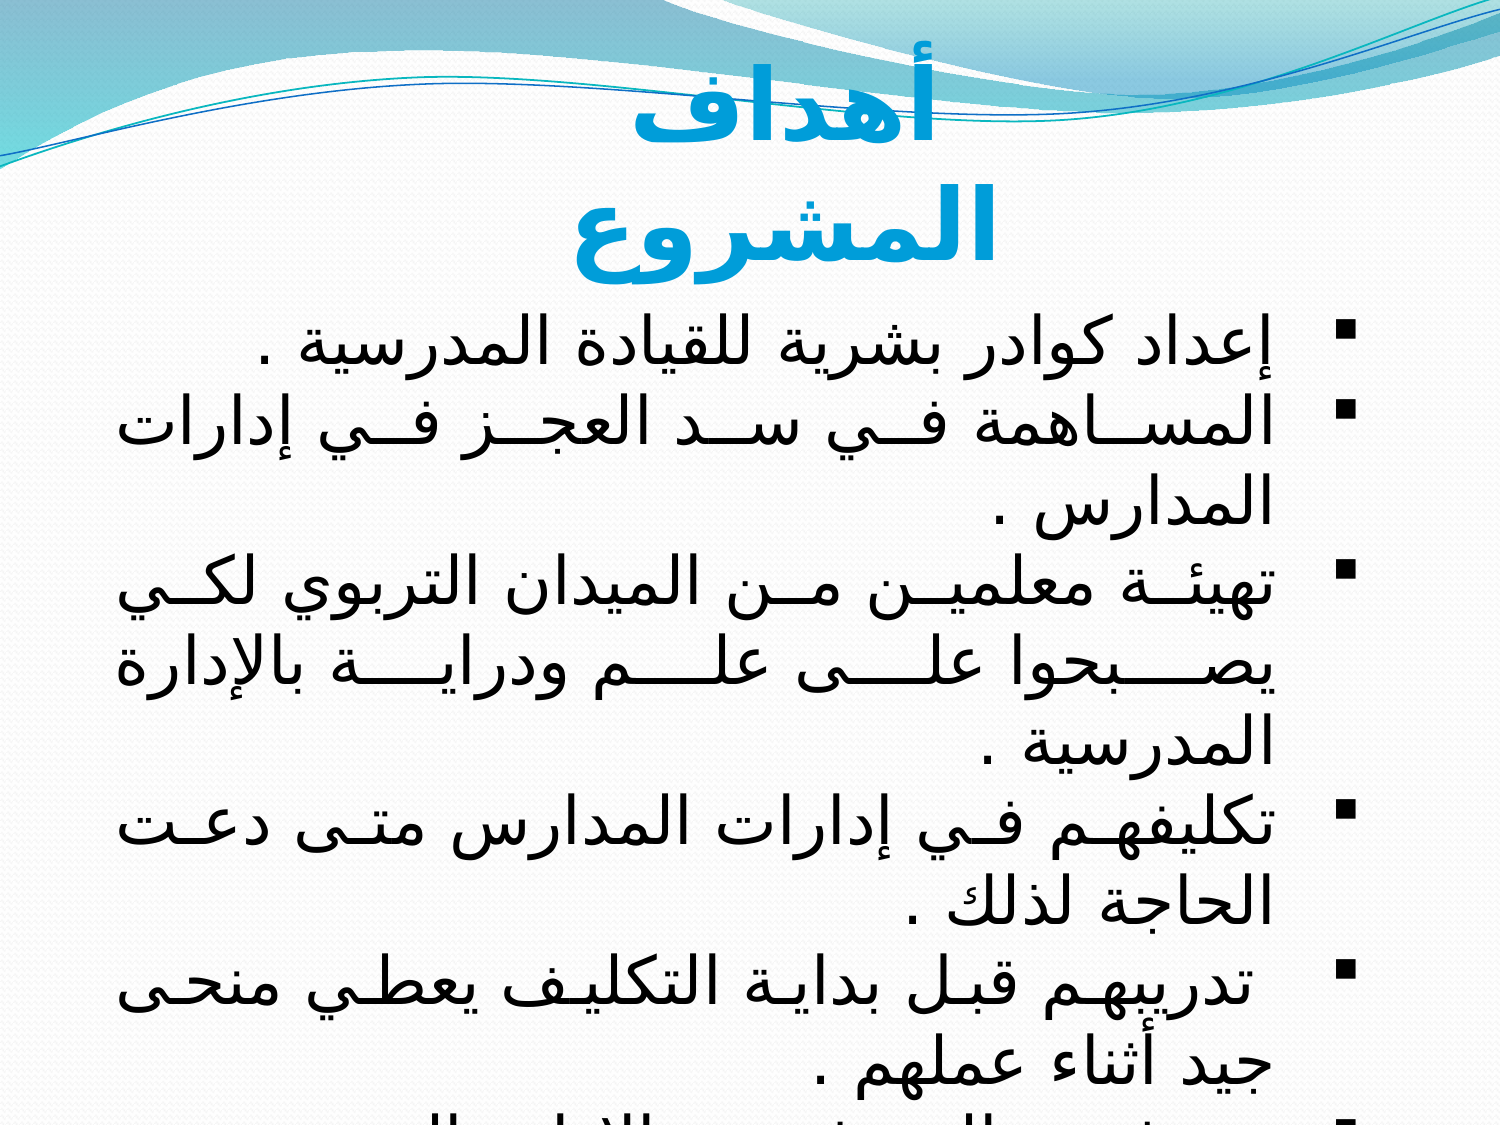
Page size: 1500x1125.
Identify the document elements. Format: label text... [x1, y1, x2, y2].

text_box أهداف المشروع [464, 76, 1106, 246]
text_box إعداد كوادر بشرية للقيادة المدرسية . المساهمة في سد العجز في إدارات المدارس . تهيئة معلمين من الميدان التربوي لكي يصبحوا على علم ودراية بالإدارة المدرسية . تكليفهم في إدارات المدارس متى دعت الحاجة لذلك . تدريبهم قبل بداية التكليف يعطي منحى جيد أثناء عملهم . سد فجوة العزوف عن الإدارة المدرسية . [100, 290, 1376, 1125]
